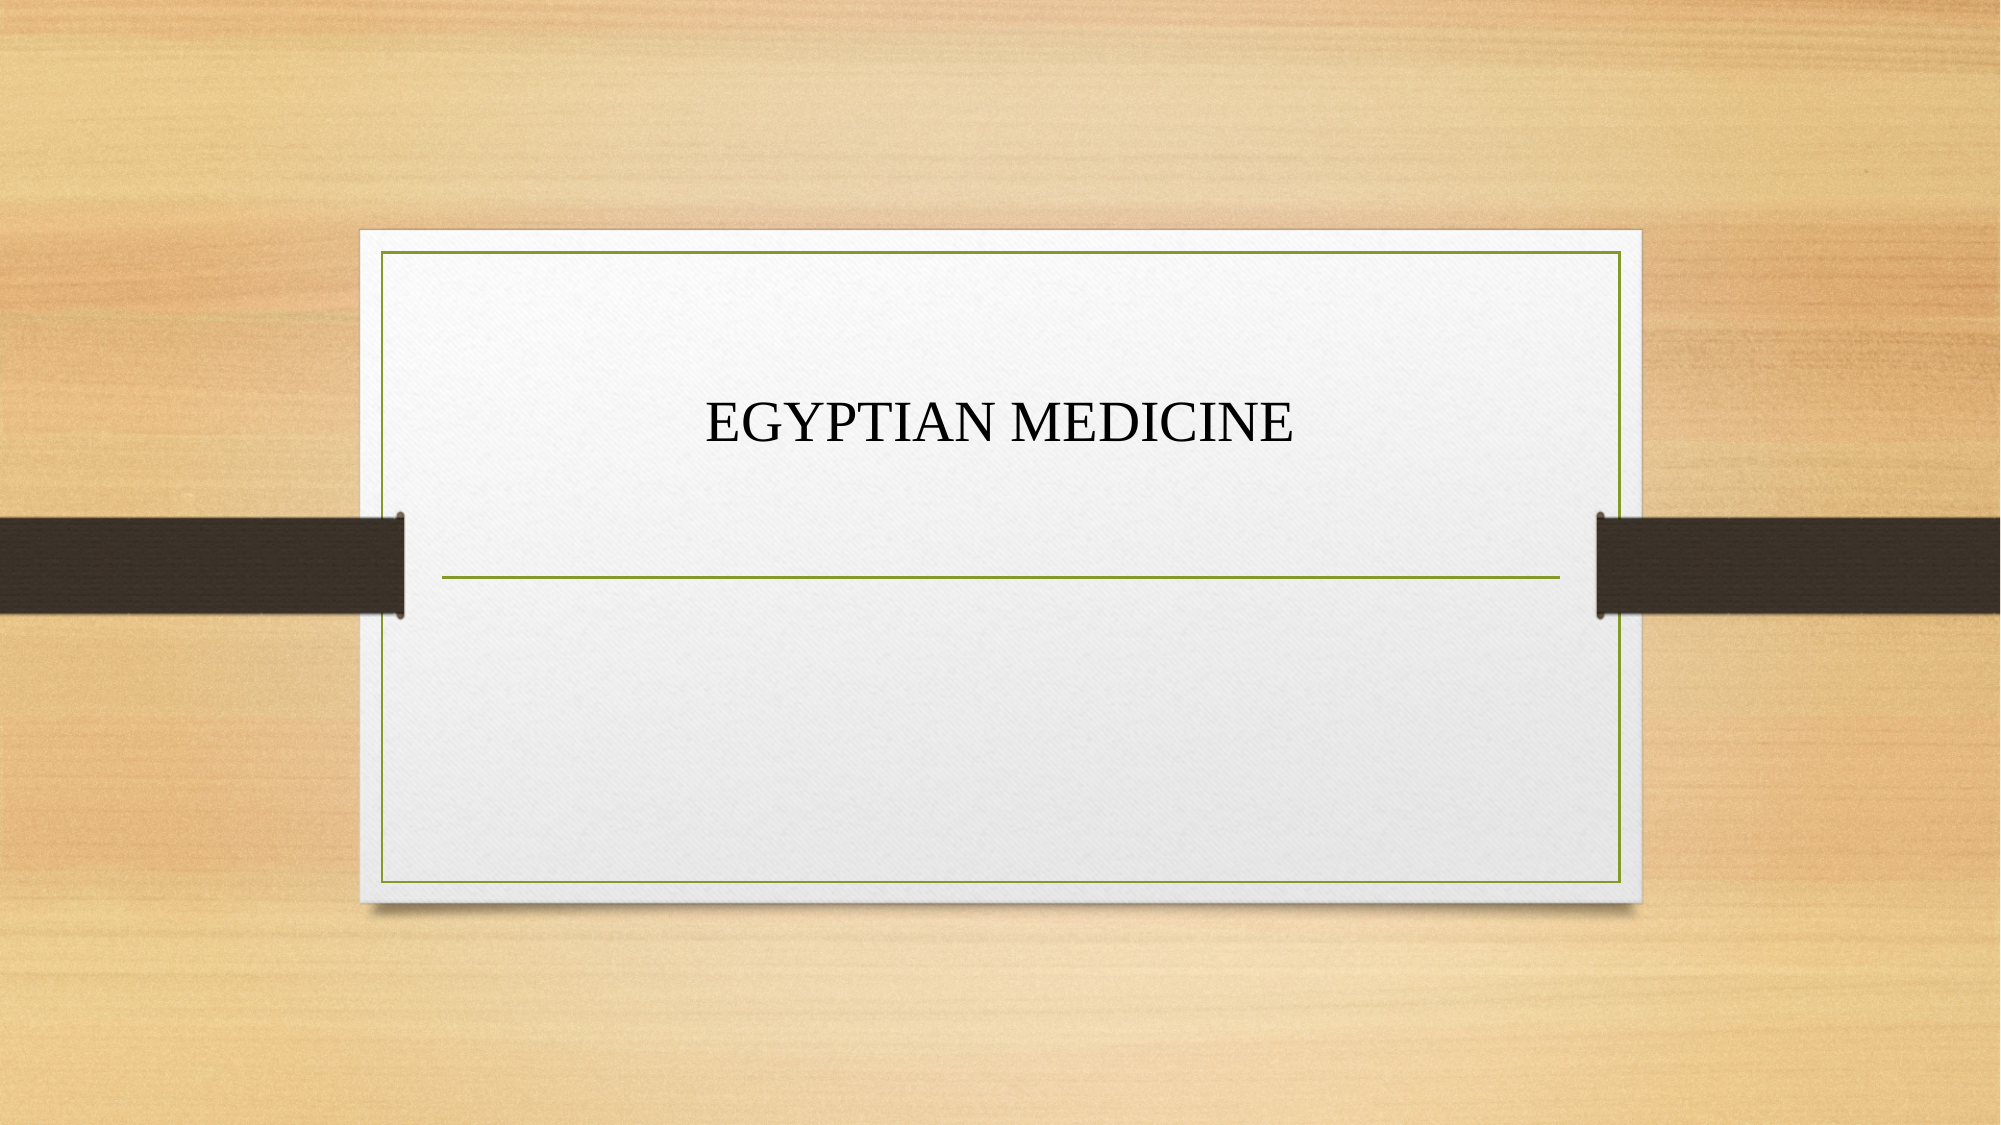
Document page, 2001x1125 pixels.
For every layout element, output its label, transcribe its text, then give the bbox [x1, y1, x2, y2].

title EGYPTIAN MEDICINE [441, 306, 1560, 462]
picture [0, 0, 2001, 1125]
